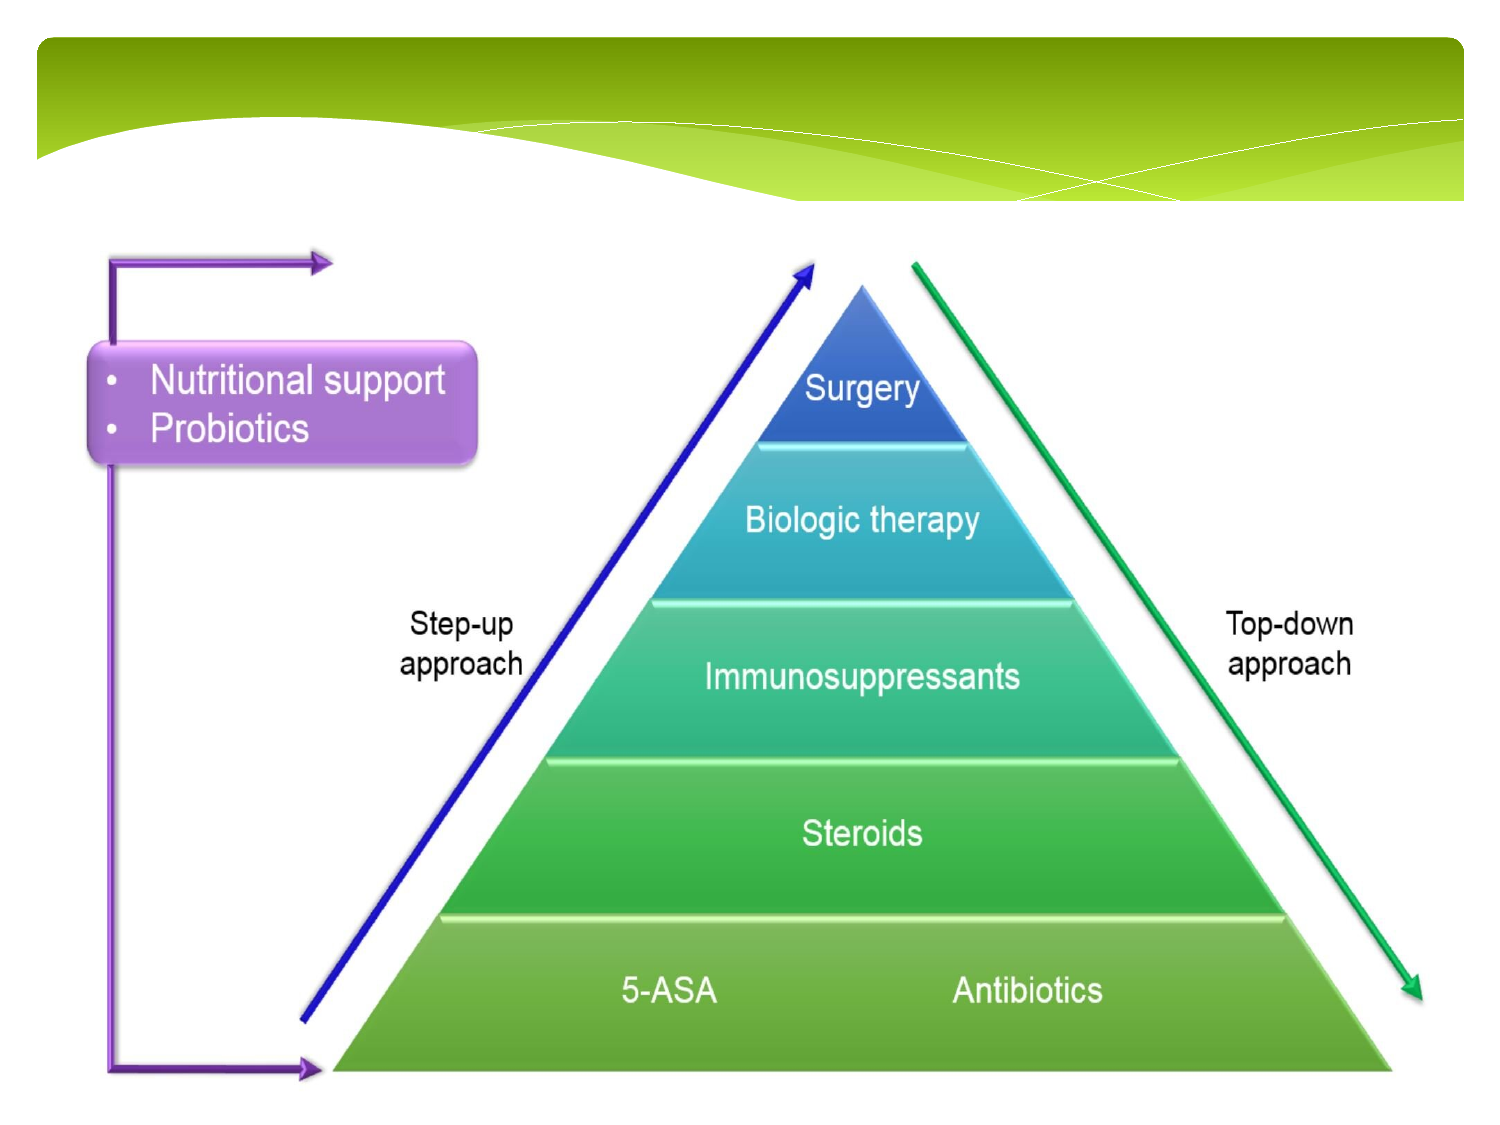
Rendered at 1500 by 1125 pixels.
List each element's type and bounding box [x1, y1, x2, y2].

picture [43, 200, 1498, 1123]
